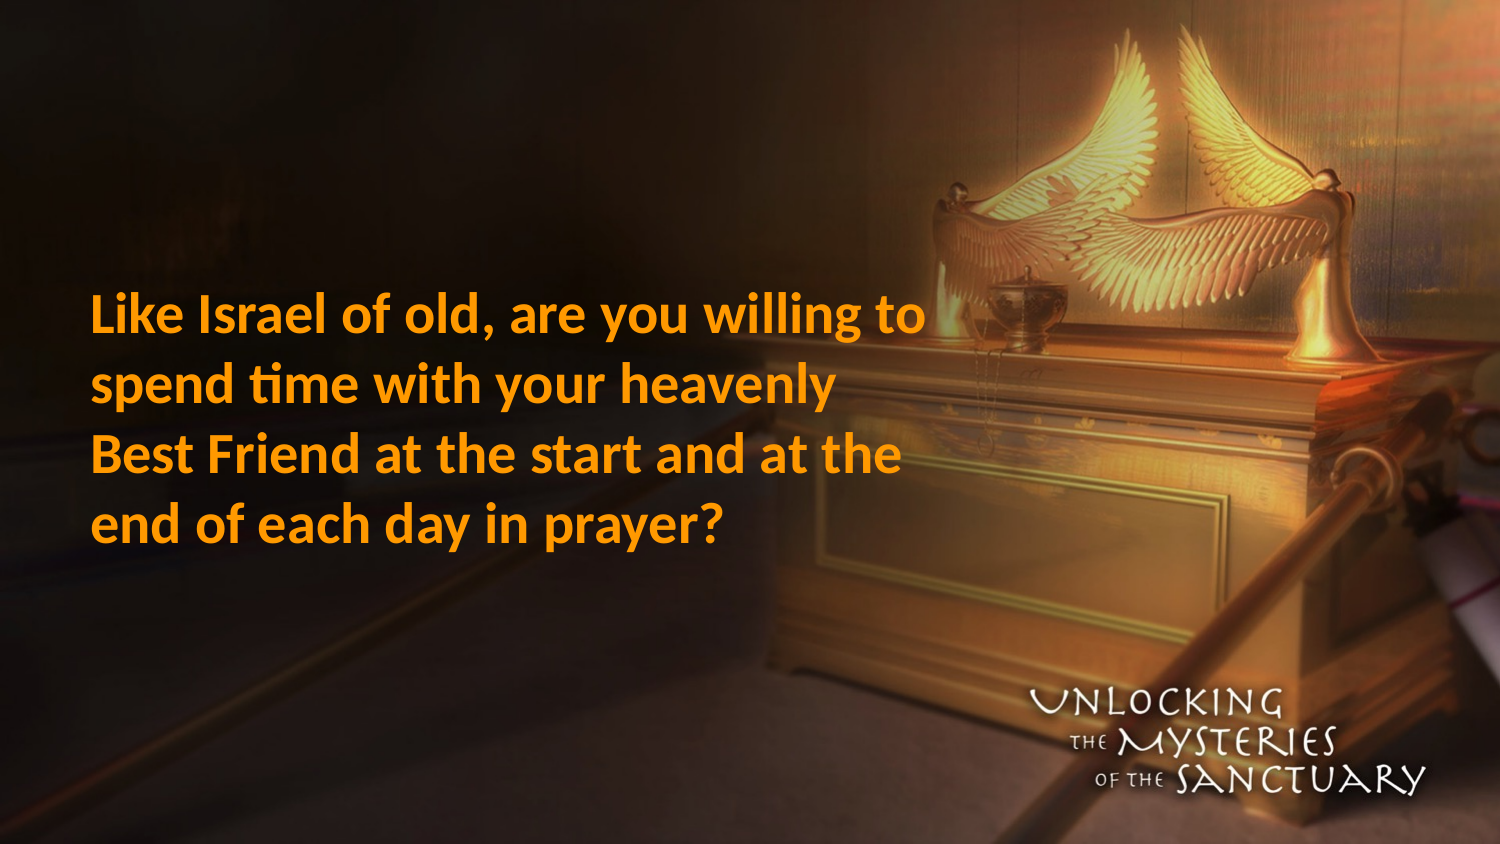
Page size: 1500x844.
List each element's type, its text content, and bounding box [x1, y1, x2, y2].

picture [0, 0, 1500, 844]
list Like Israel of old, are you willing to spend time with your heavenly Best Friend at the start and at the end of each day in prayer? [75, 267, 953, 754]
